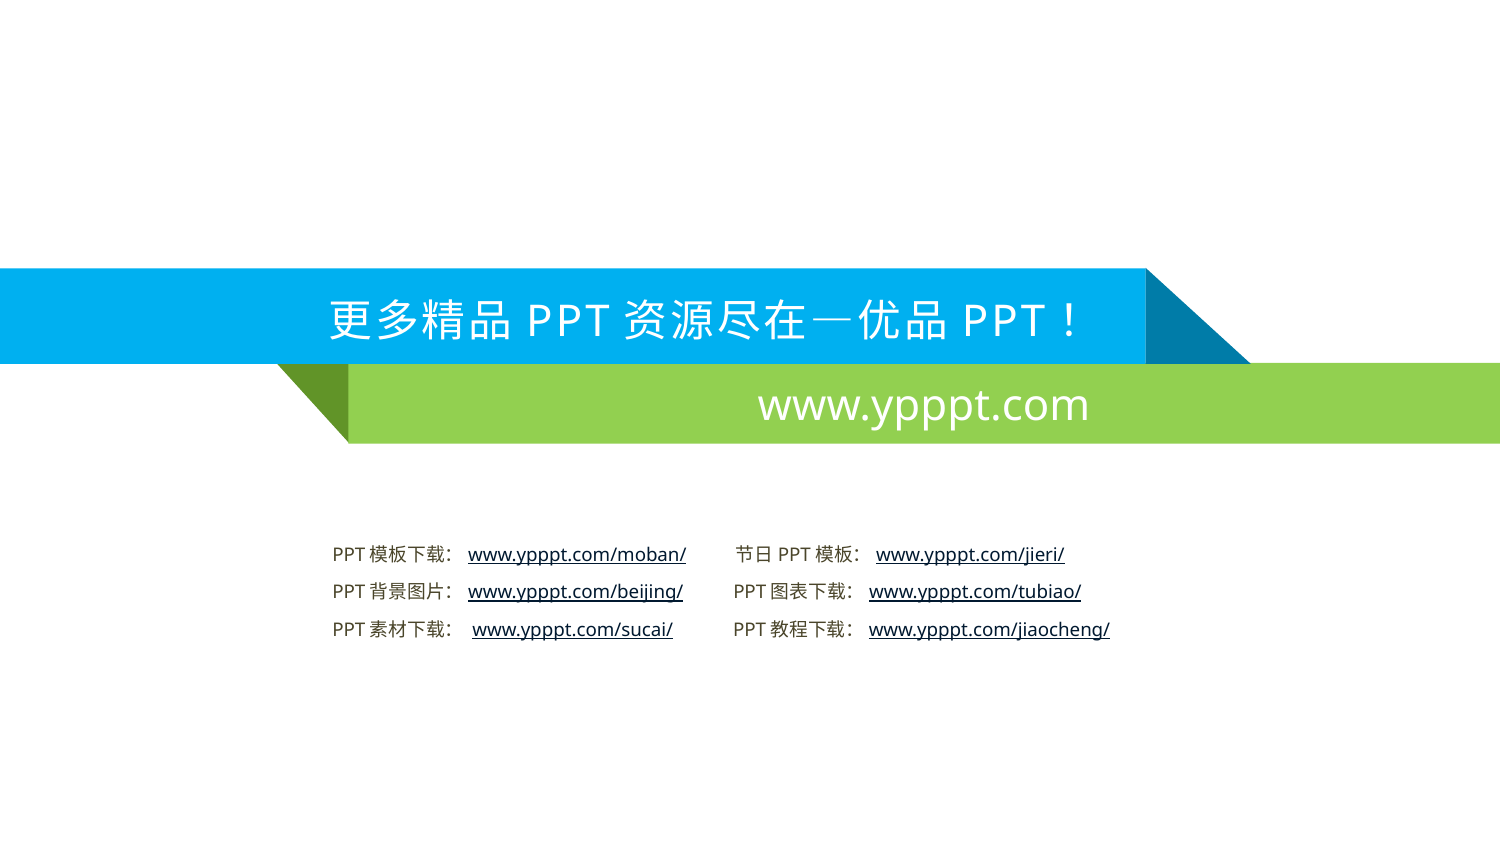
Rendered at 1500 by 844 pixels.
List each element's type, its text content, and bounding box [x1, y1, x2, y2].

text_box 更多精品PPT资源尽在—优品PPT！ [0, 267, 1144, 365]
text_box www.ypppt.com [347, 362, 1500, 445]
text_box [1144, 265, 1254, 365]
text_box PPT模板下载：www.ypppt.com/moban/ 节日PPT模板：www.ypppt.com/jieri/ PPT背景图片：www.ypppt.com/beijing/ PPT图表下载：www.ypppt.com/tubiao/ PPT素材下载： www.ypppt.com/sucai/ PPT教程下载：www.ypppt.com/jiaocheng/ [317, 482, 1168, 691]
text_box [276, 365, 347, 443]
